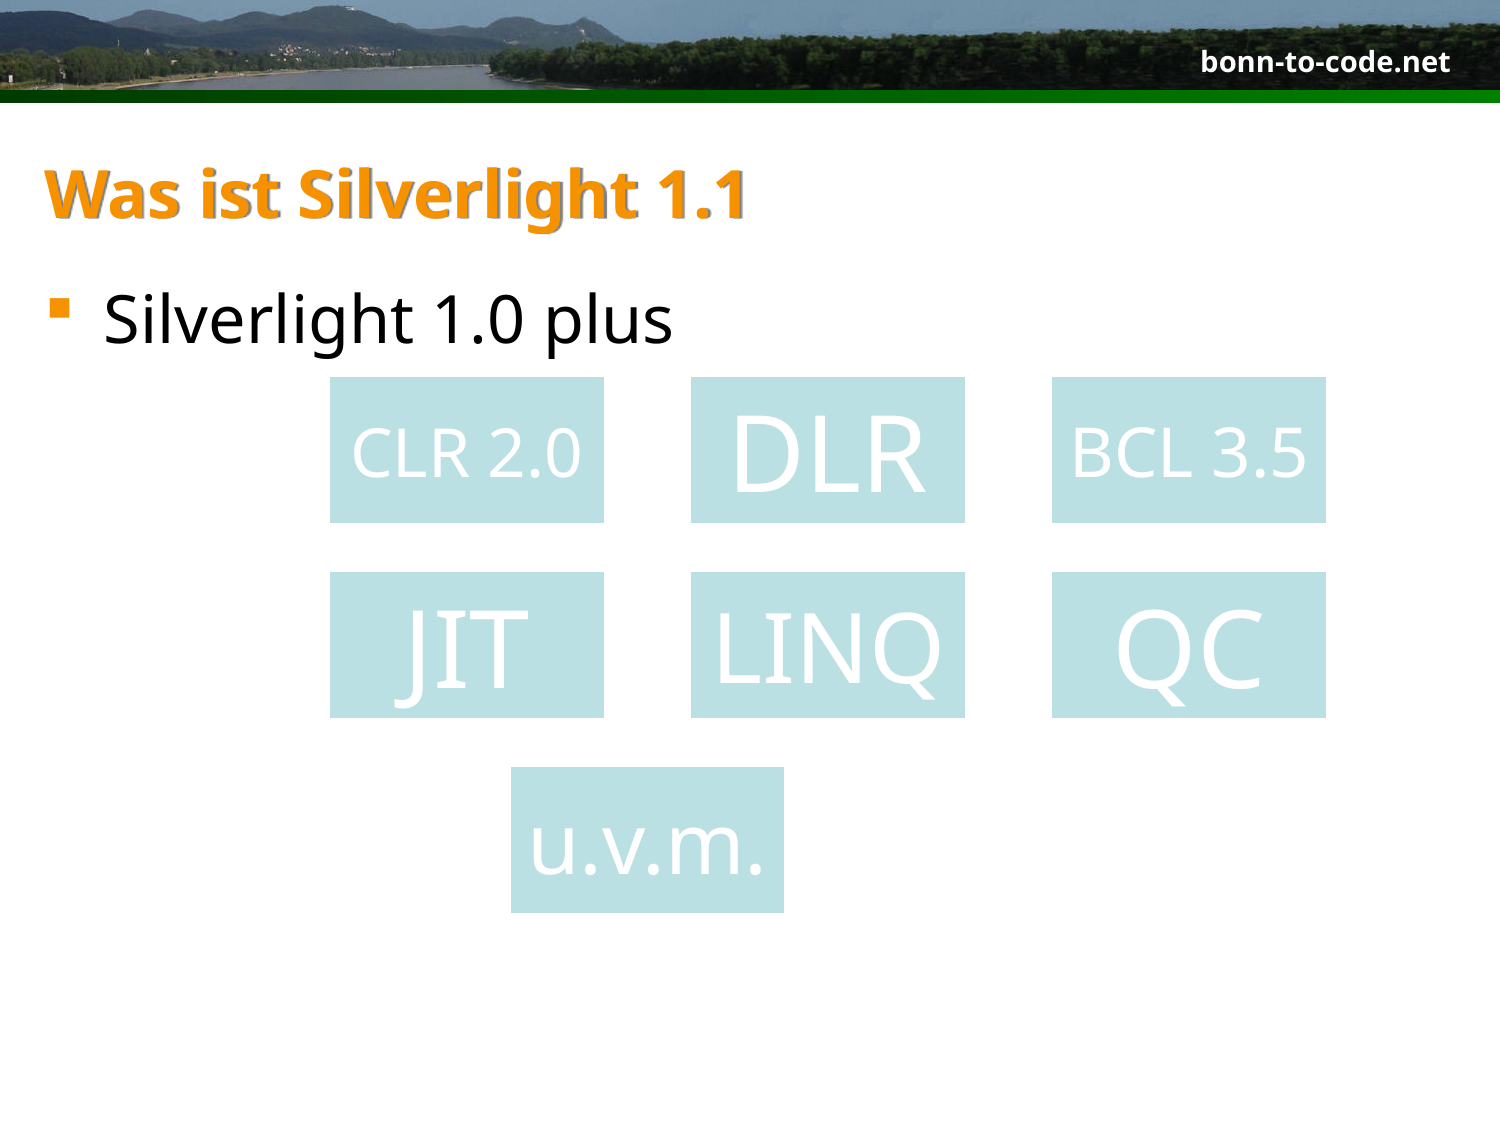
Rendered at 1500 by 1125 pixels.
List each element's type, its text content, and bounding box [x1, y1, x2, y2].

title Was ist Silverlight 1.1 [29, 113, 1471, 270]
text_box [327, 374, 1329, 1042]
list Silverlight 1.0 plus [29, 269, 727, 364]
picture [0, 0, 1500, 90]
